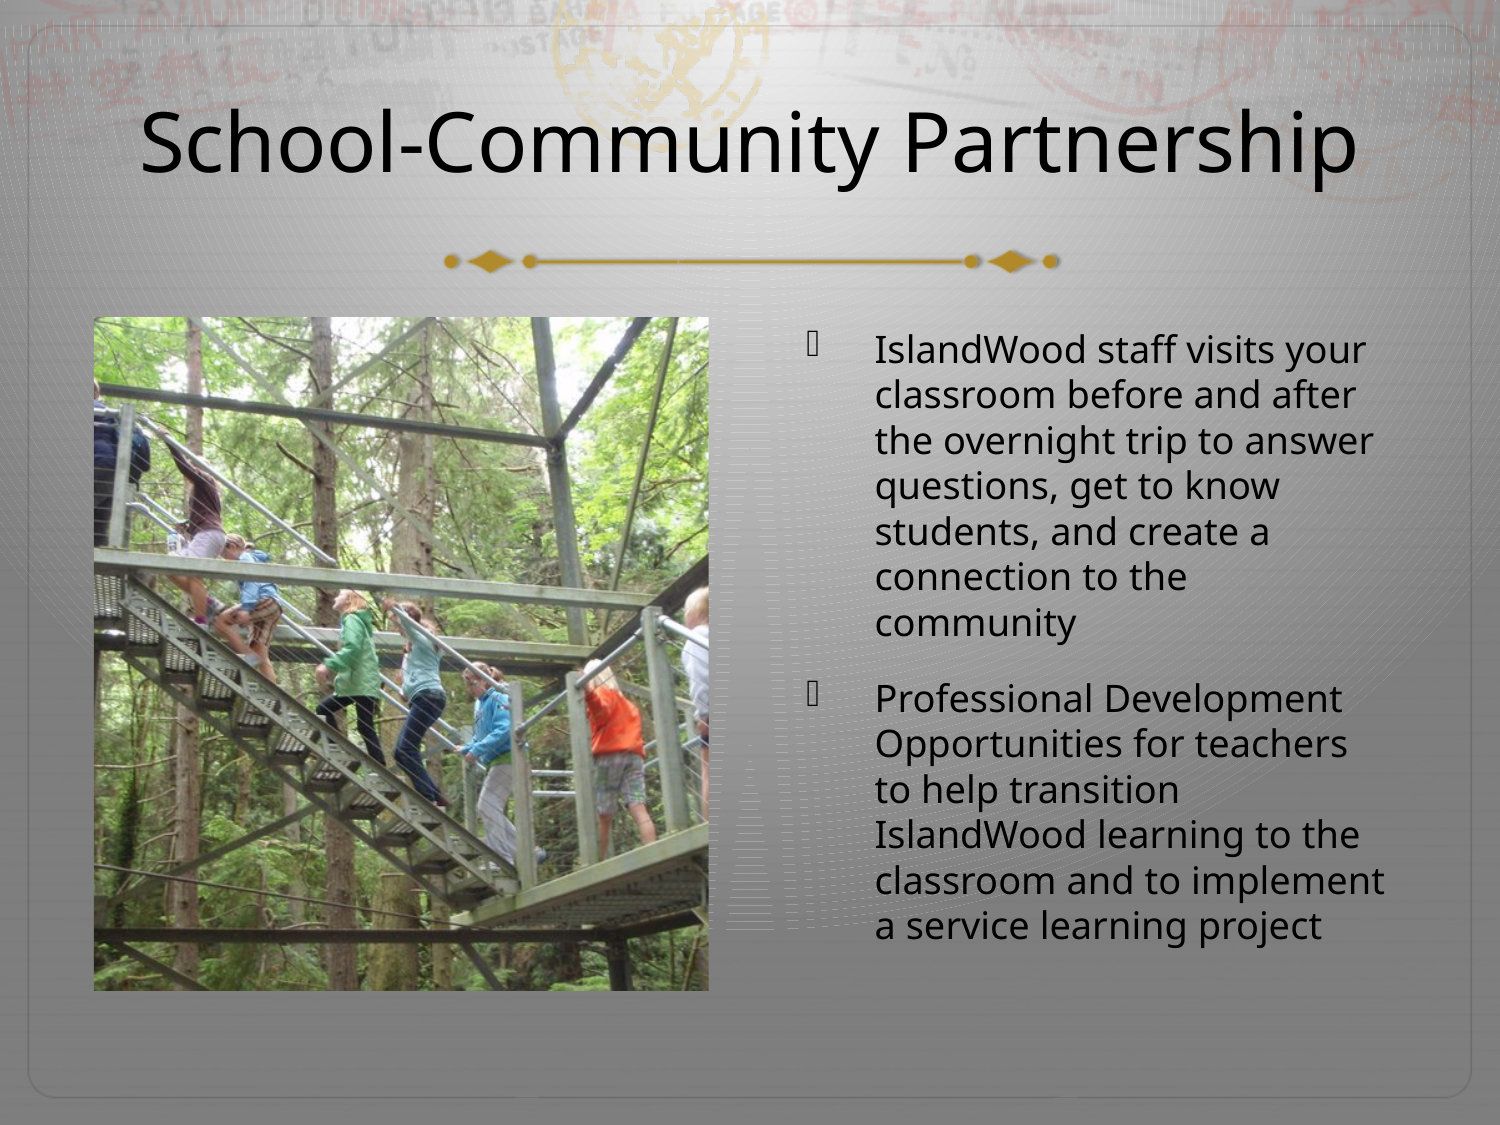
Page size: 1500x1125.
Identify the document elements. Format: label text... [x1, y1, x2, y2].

list IslandWood staff visits your classroom before and after the overnight trip to answer questions, get to know students, and create a connection to the community Professional Development Opportunities for teachers to help transition IslandWood learning to the classroom and to implement a service learning project [791, 317, 1407, 991]
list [93, 317, 709, 991]
picture [0, 0, 1500, 1125]
title School-Community Partnership [93, 45, 1407, 233]
